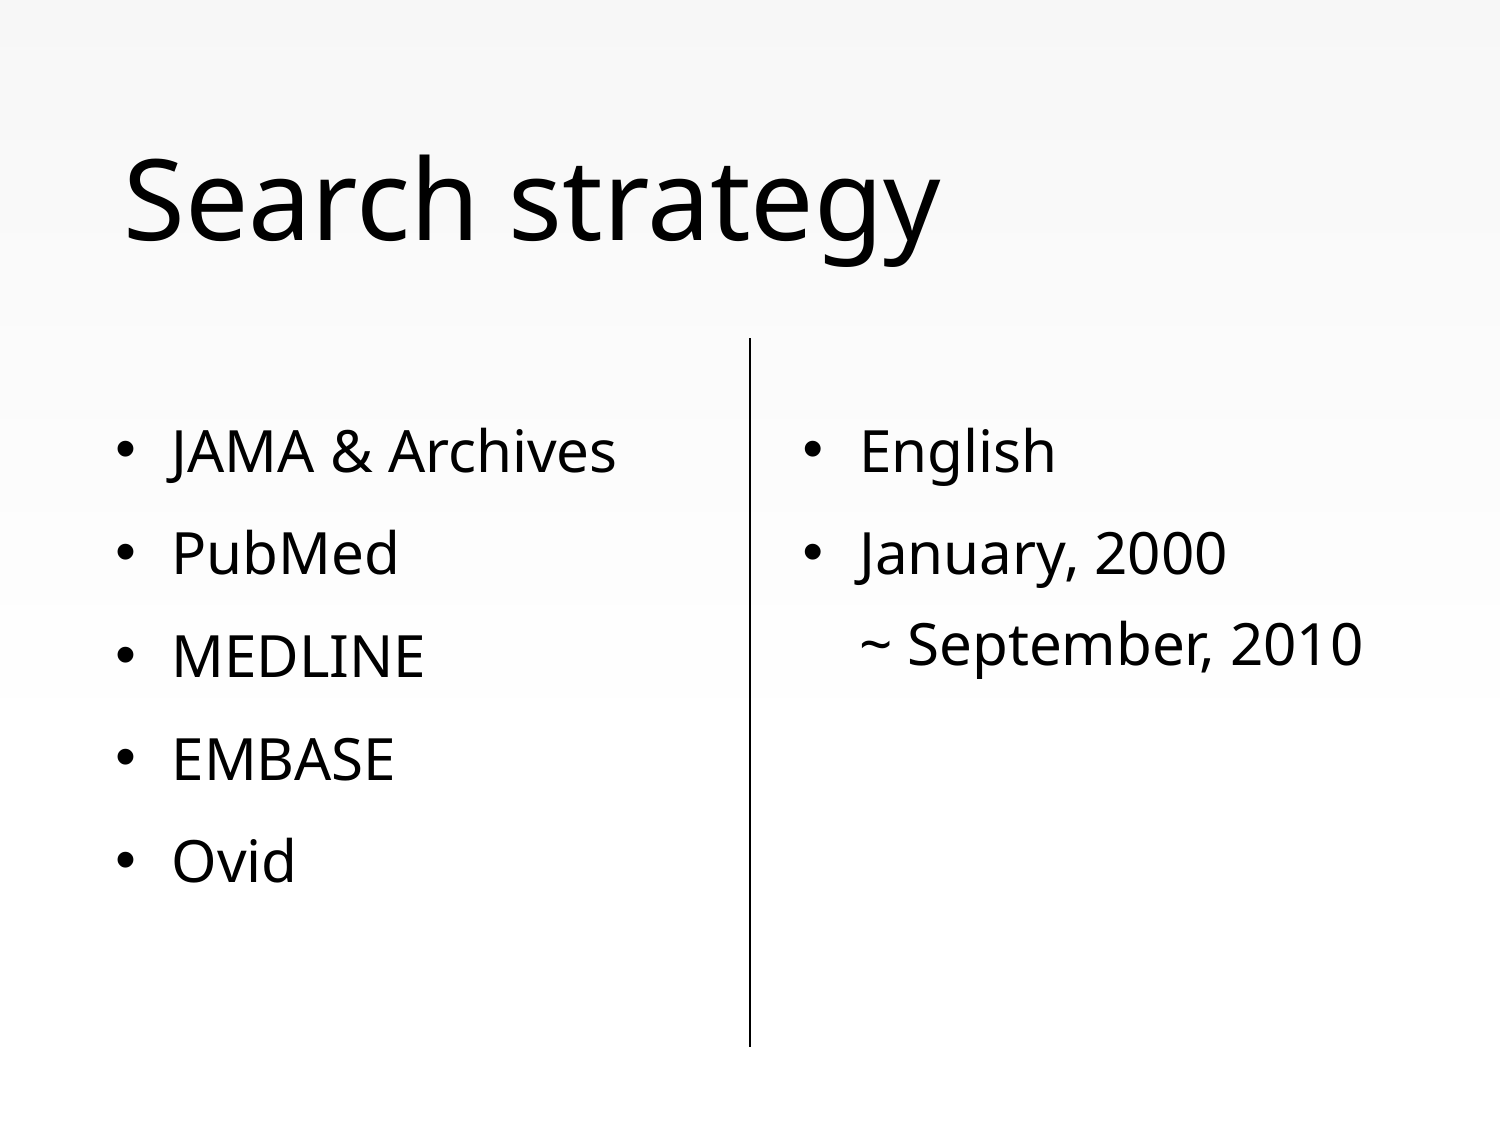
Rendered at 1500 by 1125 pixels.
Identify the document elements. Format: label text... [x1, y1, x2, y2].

list English January, 2000 ~ September, 2010 [787, 385, 1447, 1064]
title Search strategy [108, 101, 1424, 290]
list JAMA & Archives PubMed MEDLINE EMBASE Ovid [100, 385, 715, 1064]
